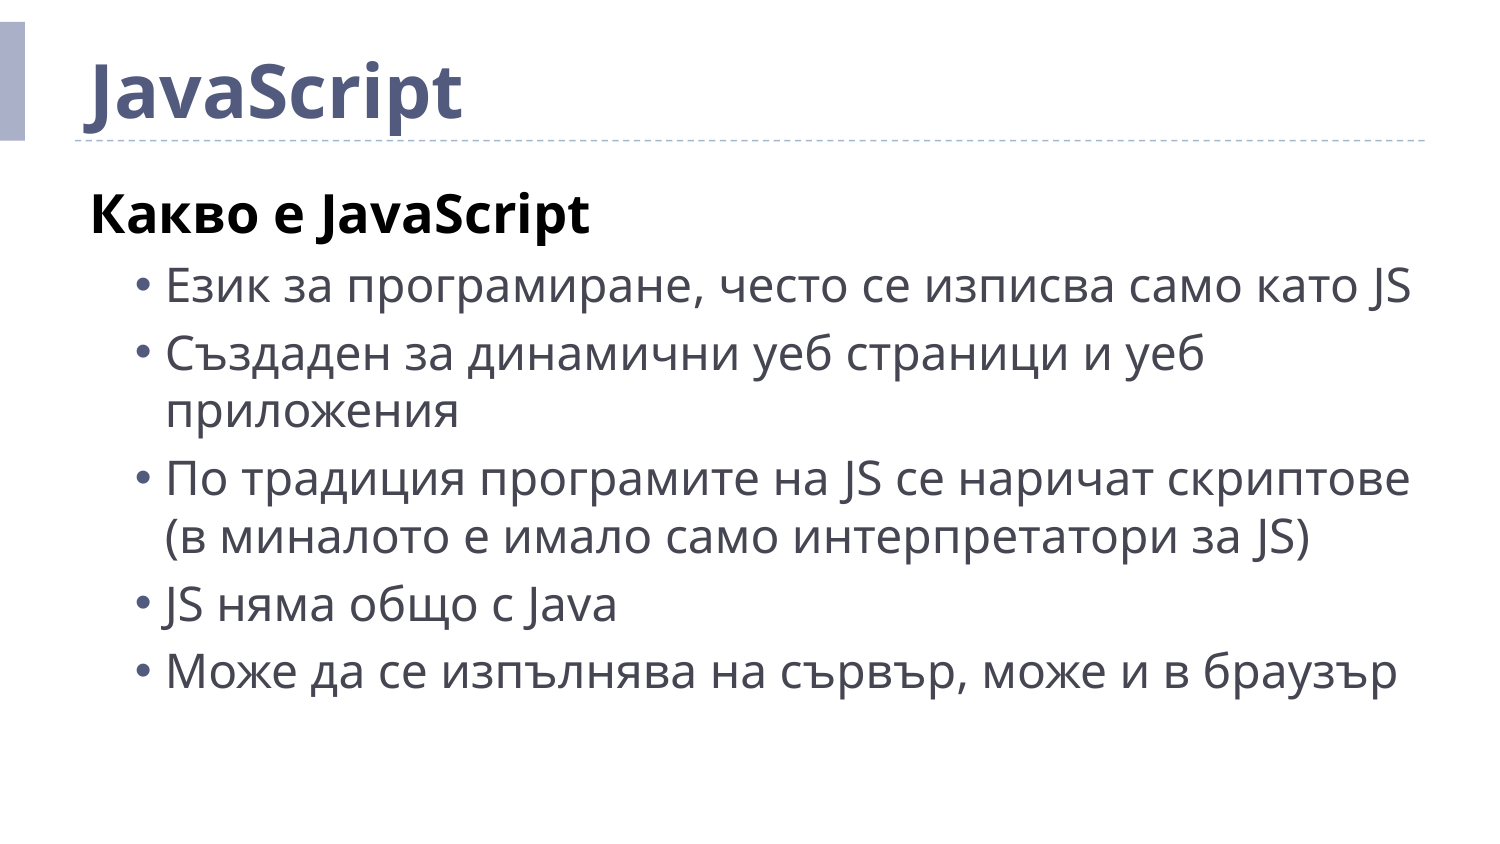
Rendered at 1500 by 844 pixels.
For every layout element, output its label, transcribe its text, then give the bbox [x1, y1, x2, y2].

title JavaScript [75, 18, 1475, 141]
list Какво е JavaScript Език за програмиране, често се изписва само като JS Създаден за динамични уеб страници и уеб приложения По традиция програмите на JS се наричат скриптове (в миналото е имало само интерпретатори за JS) JS няма общо с Java Може да се изпълнява на сървър, може и в браузър [75, 171, 1475, 835]
